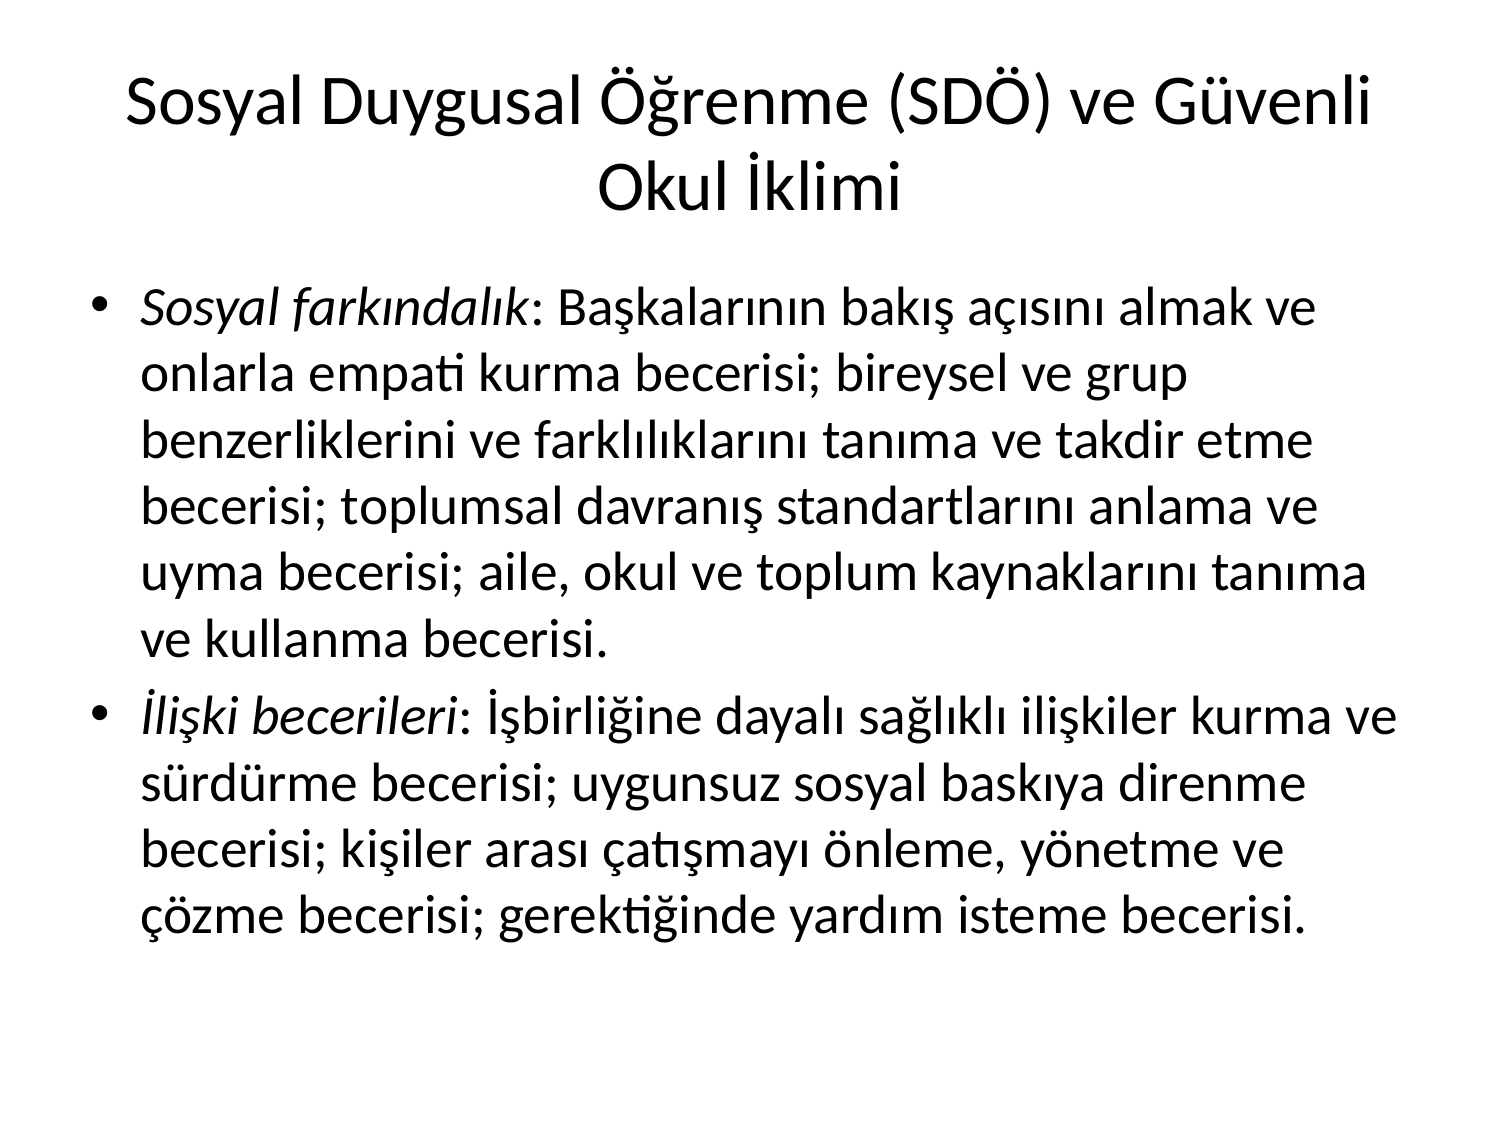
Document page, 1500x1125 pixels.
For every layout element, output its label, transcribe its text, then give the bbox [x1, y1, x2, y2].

title Sosyal Duygusal Öğrenme (SDÖ) ve Güvenli Okul İklimi [75, 45, 1425, 233]
list Sosyal farkındalık: Başkalarının bakış açısını almak ve onlarla empati kurma becerisi; bireysel ve grup benzerliklerini ve farklılıklarını tanıma ve takdir etme becerisi; toplumsal davranış standartlarını anlama ve uyma becerisi; aile, okul ve toplum kaynaklarını tanıma ve kullanma becerisi. İlişki becerileri: İşbirliğine dayalı sağlıklı ilişkiler kurma ve sürdürme becerisi; uygunsuz sosyal baskıya direnme becerisi; kişiler arası çatışmayı önleme, yönetme ve çözme becerisi; gerektiğinde yardım isteme becerisi. [75, 262, 1425, 1005]
